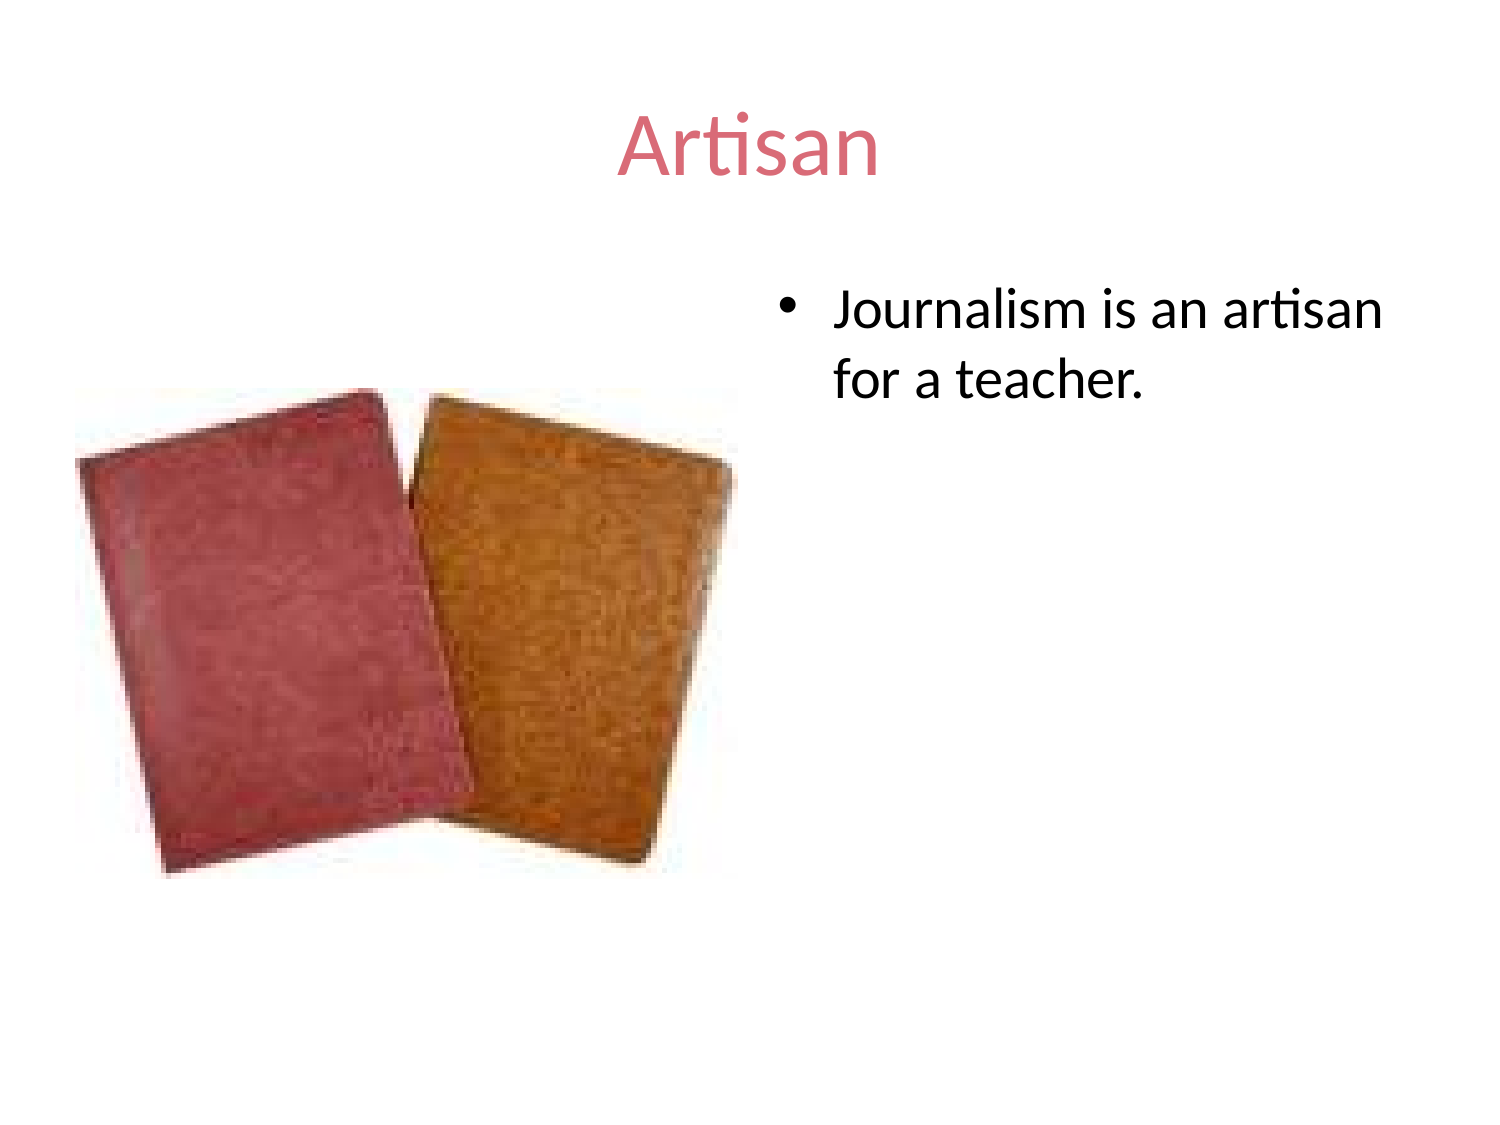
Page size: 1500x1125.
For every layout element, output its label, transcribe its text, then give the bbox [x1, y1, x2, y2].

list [74, 262, 738, 1006]
list Journalism is an artisan for a teacher. [762, 262, 1425, 1005]
title Artisan [75, 45, 1425, 233]
